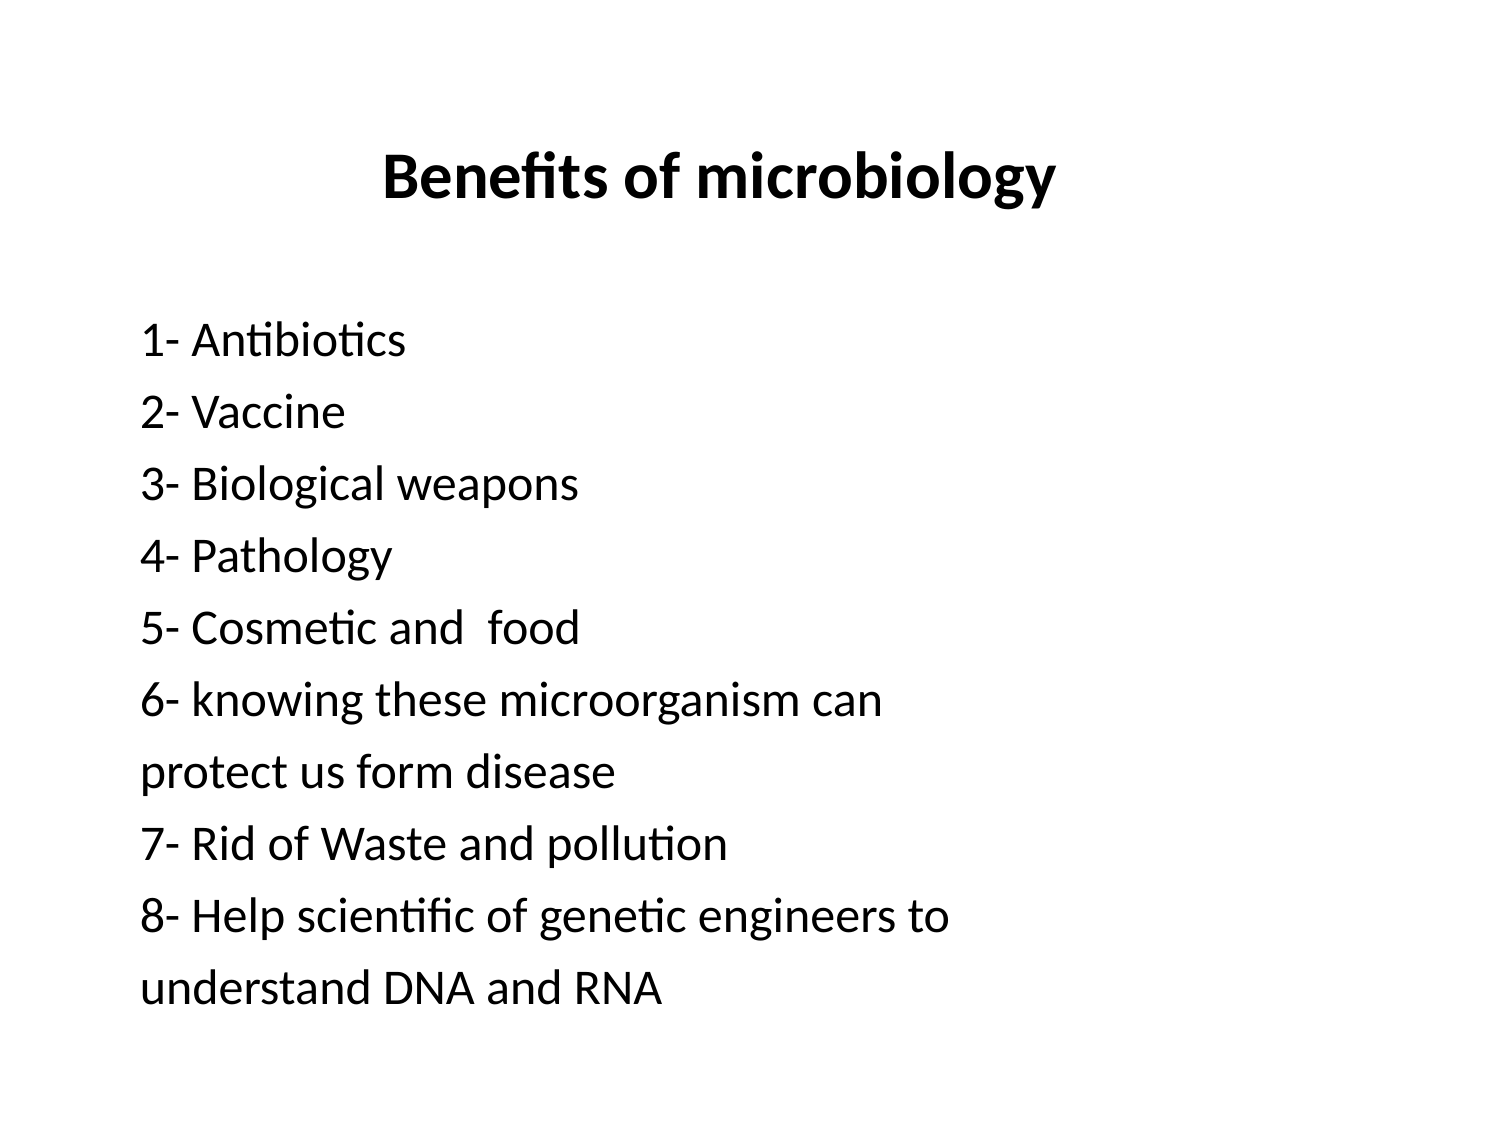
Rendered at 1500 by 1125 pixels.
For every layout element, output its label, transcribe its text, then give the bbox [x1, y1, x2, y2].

text_box Benefits of microbiology [367, 124, 1073, 220]
text_box 1- Antibiotics 2- Vaccine 3- Biological weapons 4- Pathology 5- Cosmetic and food 6- knowing these microorganism can protect us form disease 7- Rid of Waste and pollution 8- Help scientific of genetic engineers to understand DNA and RNA [124, 287, 1038, 1023]
